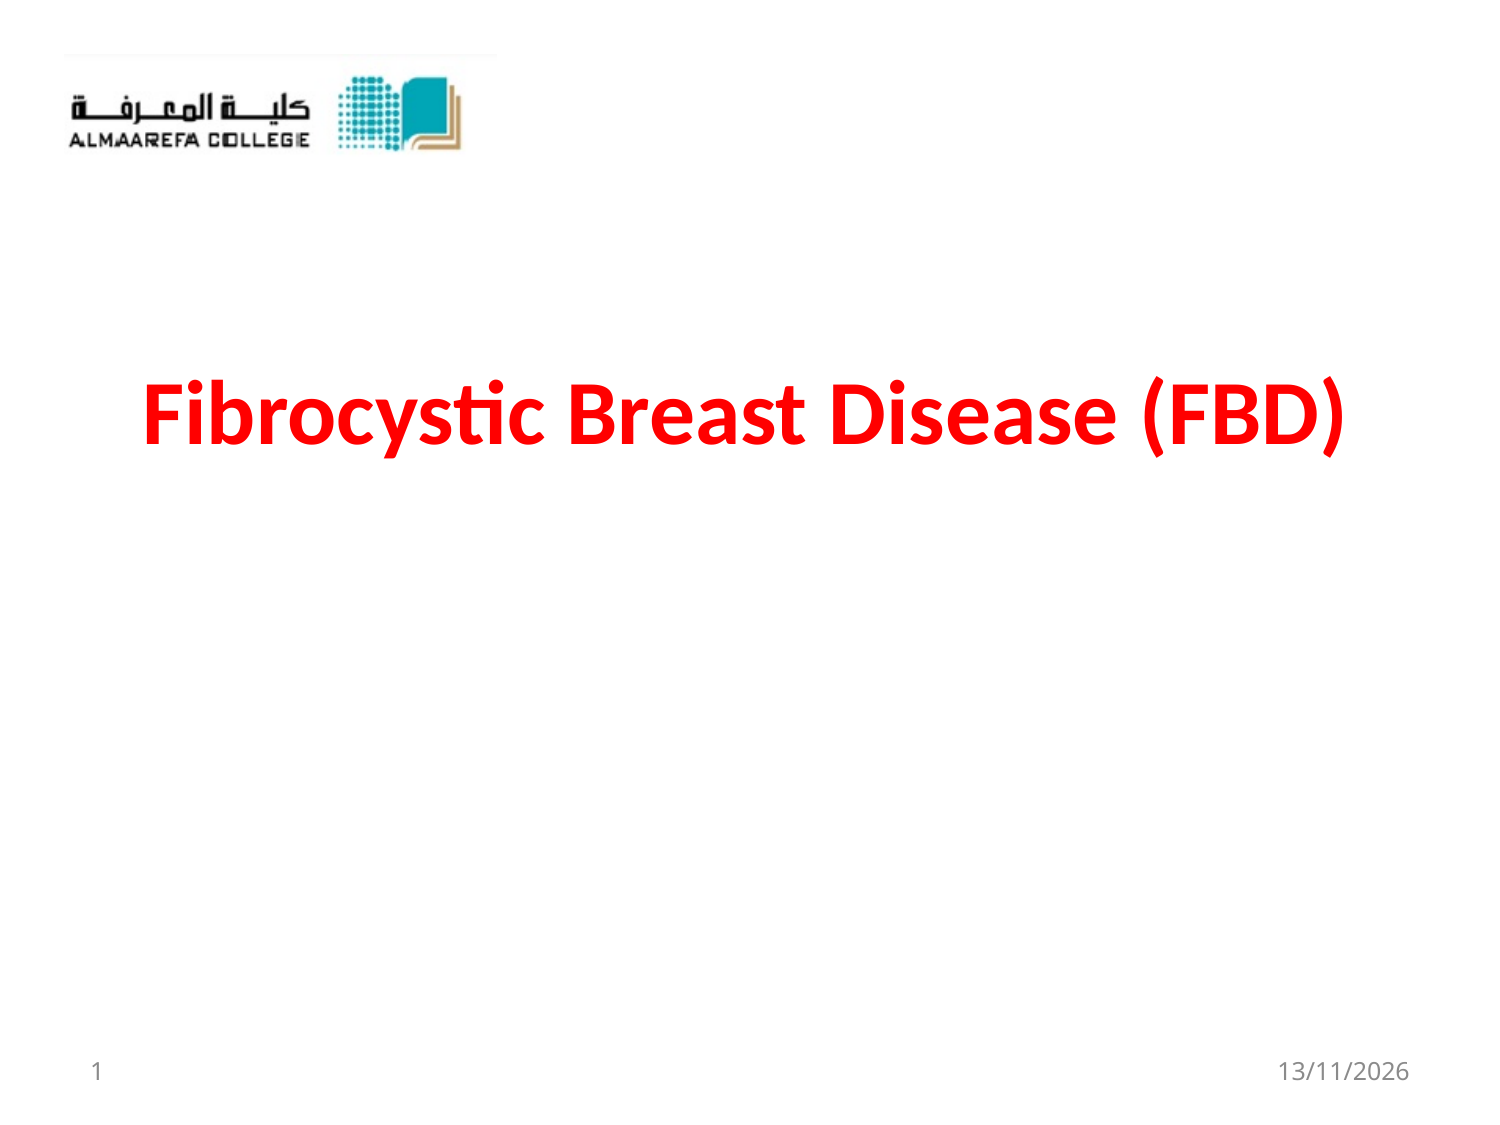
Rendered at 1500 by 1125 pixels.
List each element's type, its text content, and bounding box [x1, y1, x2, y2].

title Fibrocystic Breast Disease (FBD) [53, 314, 1439, 502]
slide_number 1 [75, 1042, 425, 1103]
picture [64, 54, 497, 165]
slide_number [1074, 1042, 1425, 1103]
